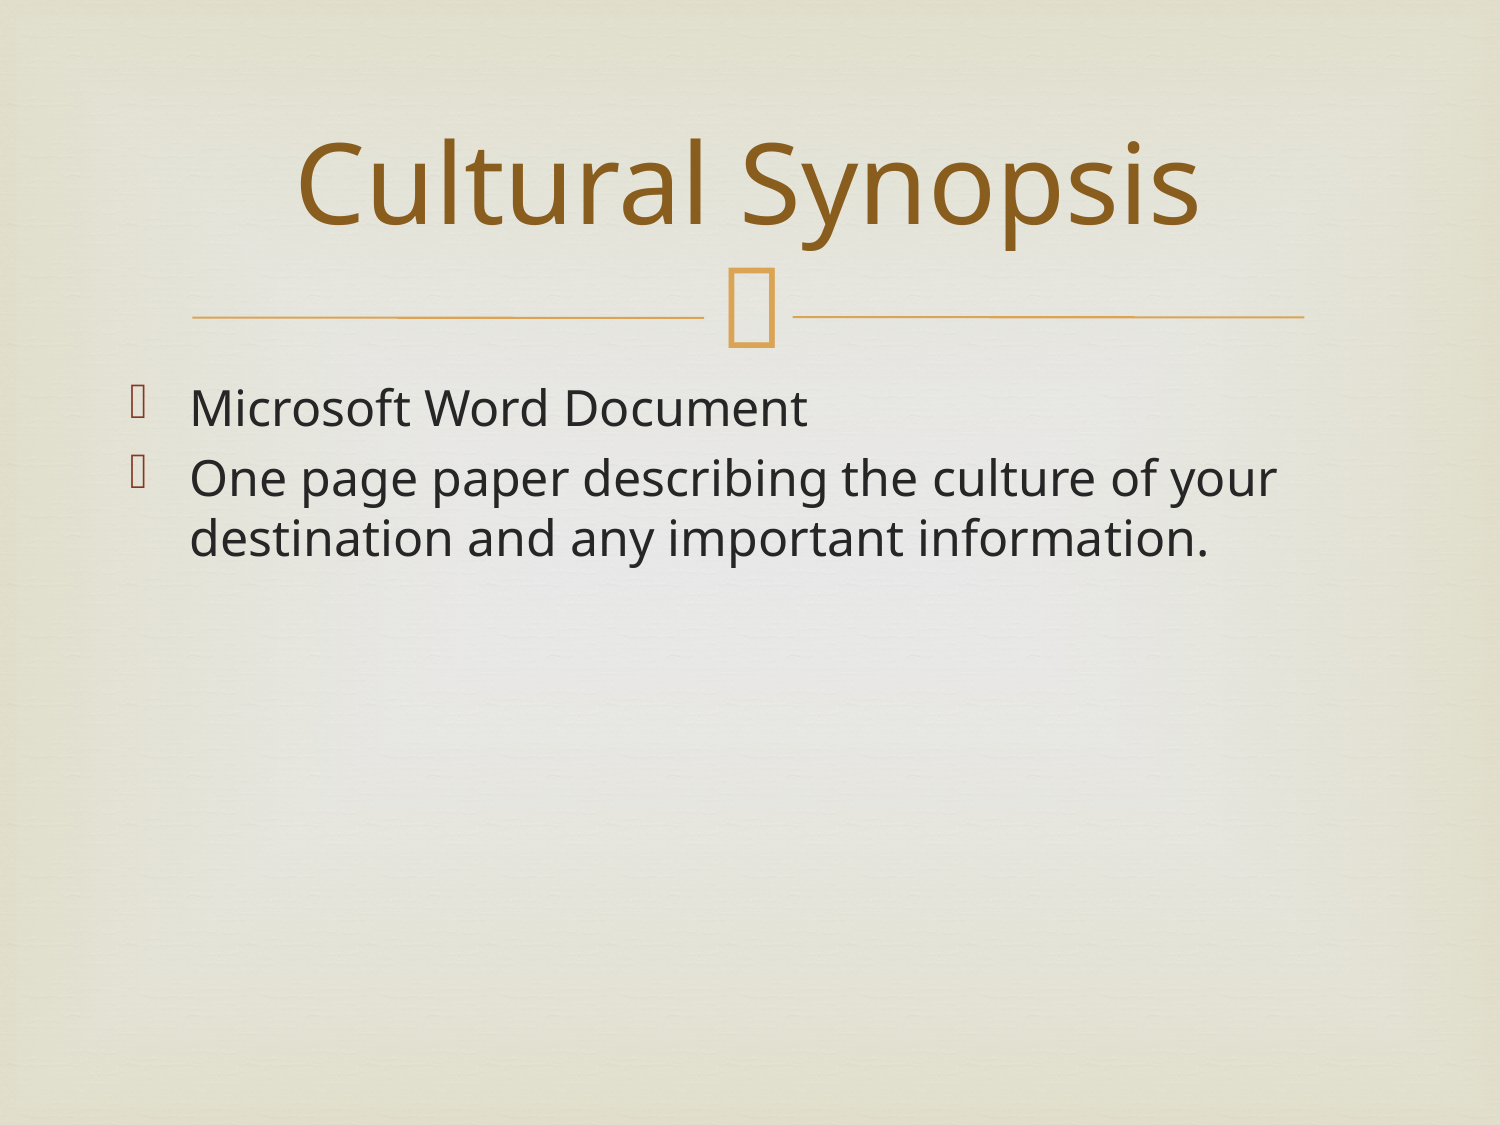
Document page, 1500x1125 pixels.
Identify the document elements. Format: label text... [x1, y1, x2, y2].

list Microsoft Word Document One page paper describing the culture of your destination and any important information. [114, 368, 1386, 1005]
title Cultural Synopsis [112, 93, 1386, 267]
